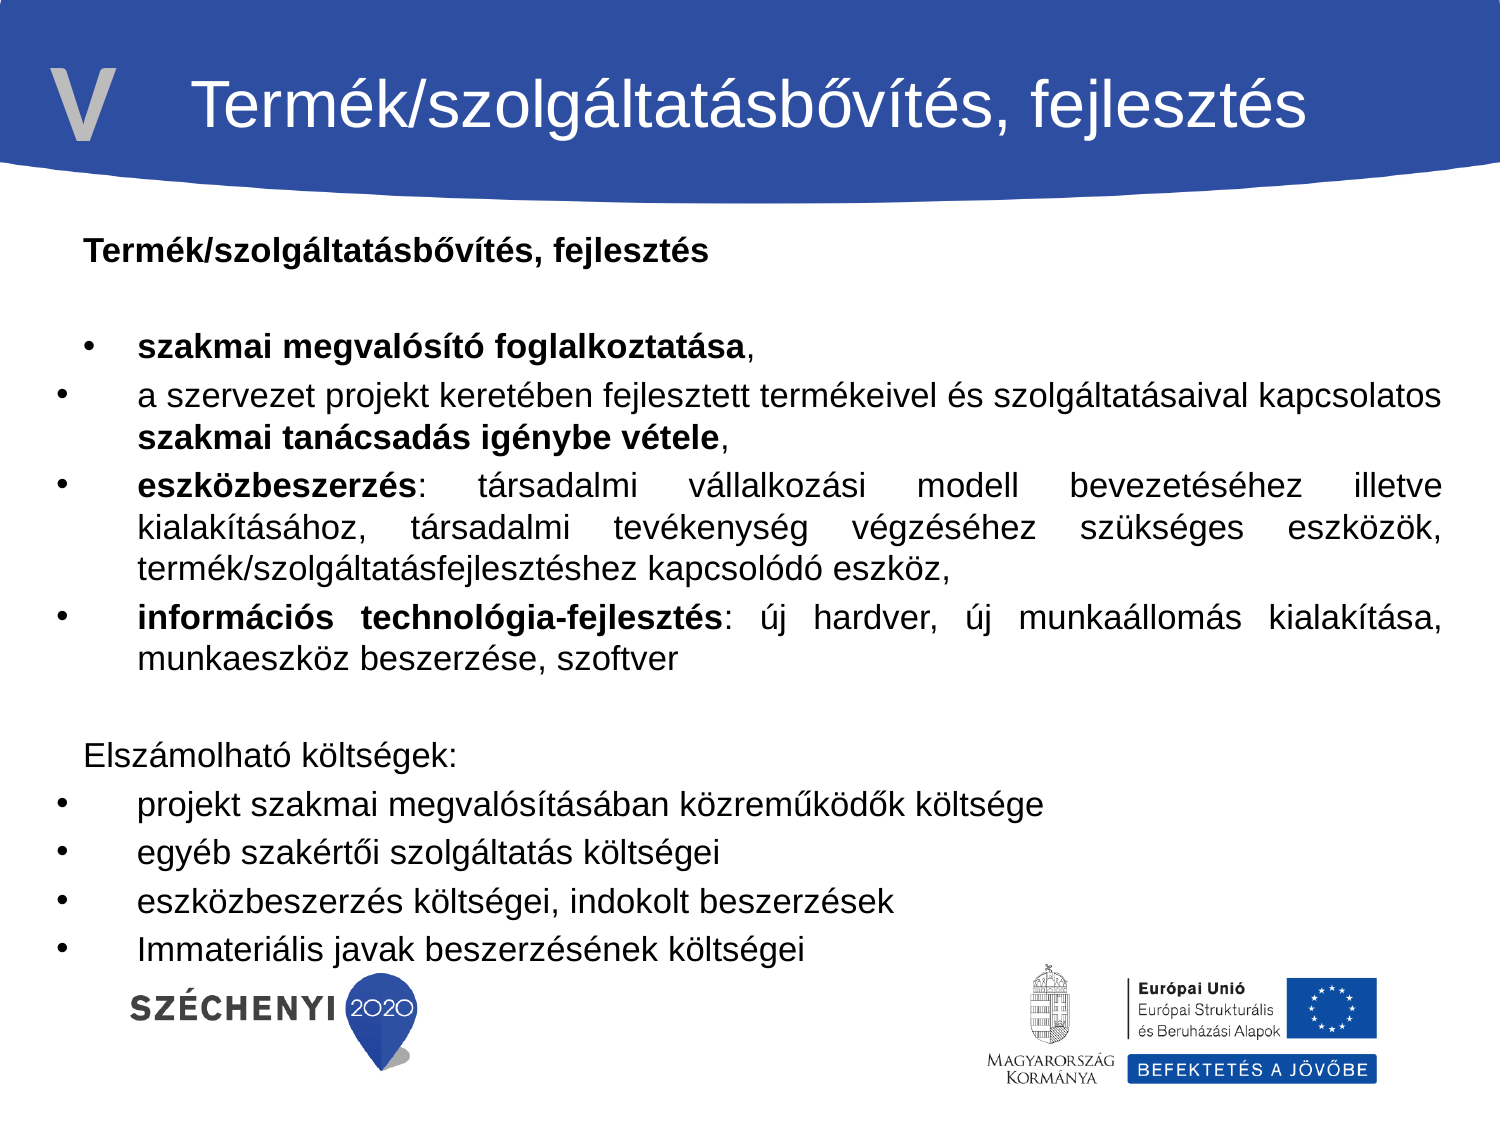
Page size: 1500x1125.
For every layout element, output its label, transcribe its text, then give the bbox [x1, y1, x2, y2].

text_box Termék/szolgáltatásbővítés, fejlesztés [133, 53, 1459, 148]
list Termék/szolgáltatásbővítés, fejlesztés szakmai megvalósító foglalkoztatása, a szervezet projekt keretében fejlesztett termékeivel és szolgáltatásaival kapcsolatos szakmai tanácsadás igénybe vétele, eszközbeszerzés: társadalmi vállalkozási modell bevezetéséhez illetve kialakításához, társadalmi tevékenység végzéséhez szükséges eszközök, termék/szolgáltatásfejlesztéshez kapcsolódó eszköz, információs technológia-fejlesztés: új hardver, új munkaállomás kialakítása, munkaeszköz beszerzése, szoftver Elszámolható költségek: projekt szakmai megvalósításában közreműködők költsége egyéb szakértői szolgáltatás költségei eszközbeszerzés költségei, indokolt beszerzések Immateriális javak beszerzésének költségei [41, 219, 1459, 988]
picture [0, 0, 1500, 1125]
text_box V [35, 21, 133, 172]
